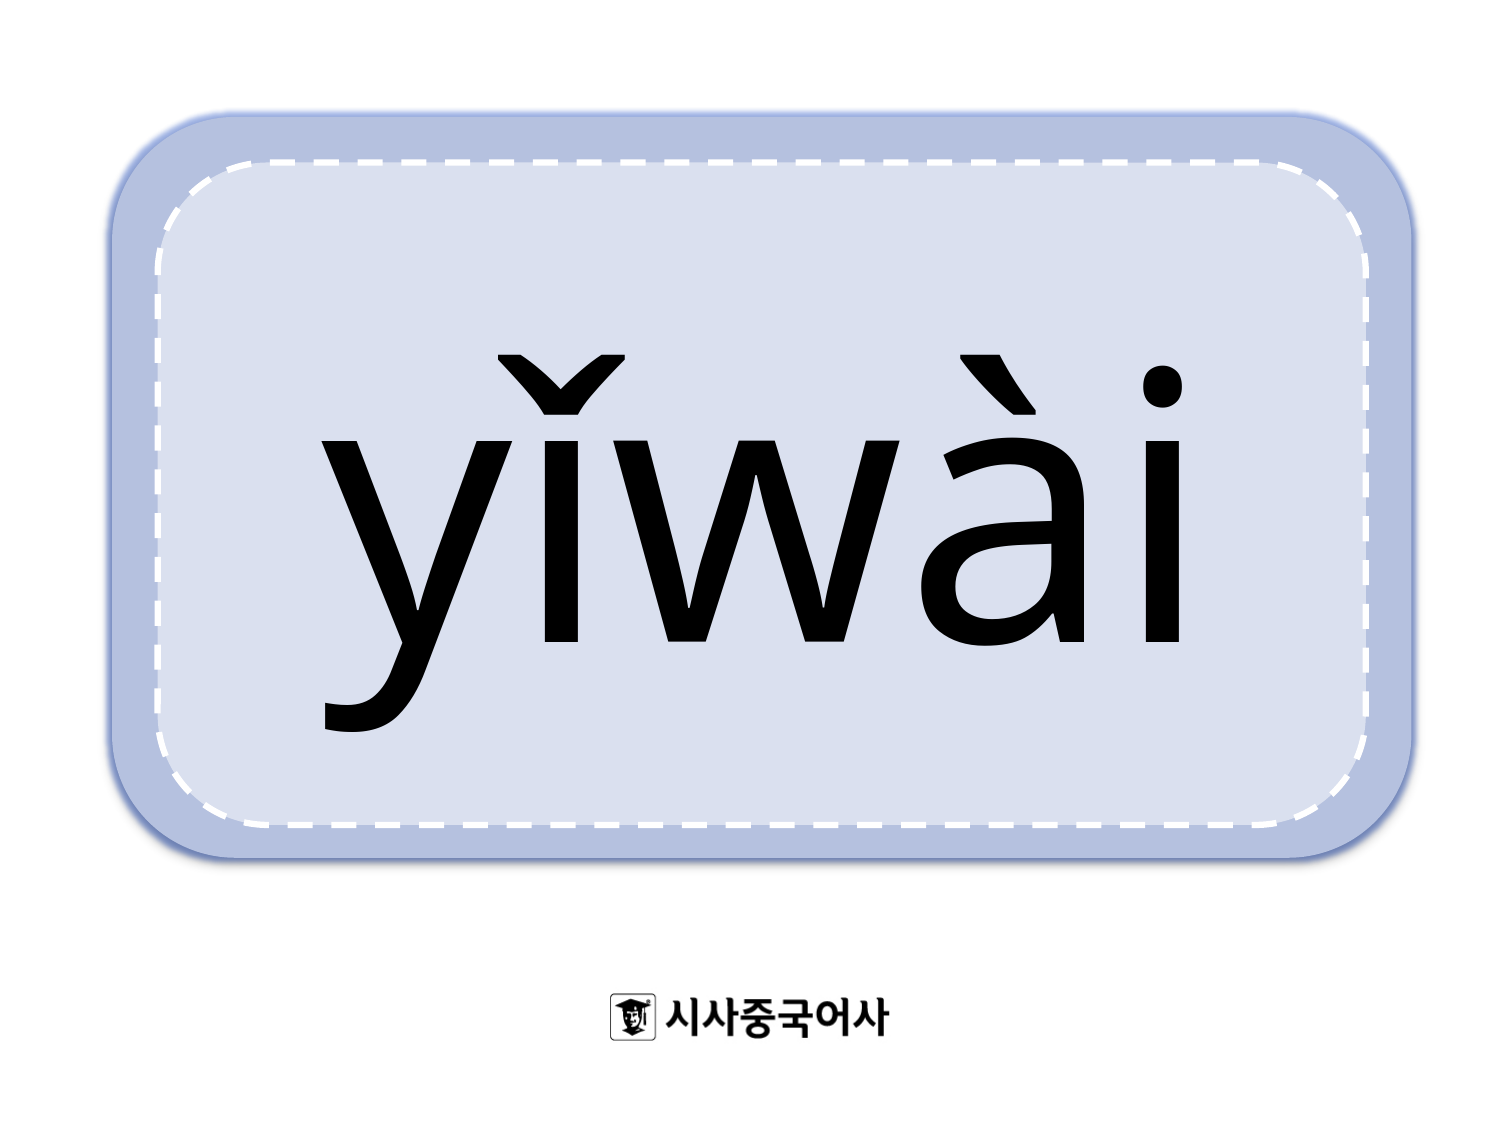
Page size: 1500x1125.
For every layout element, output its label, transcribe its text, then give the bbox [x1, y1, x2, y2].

picture [602, 987, 898, 1047]
text_box yǐwài [162, 160, 1371, 824]
